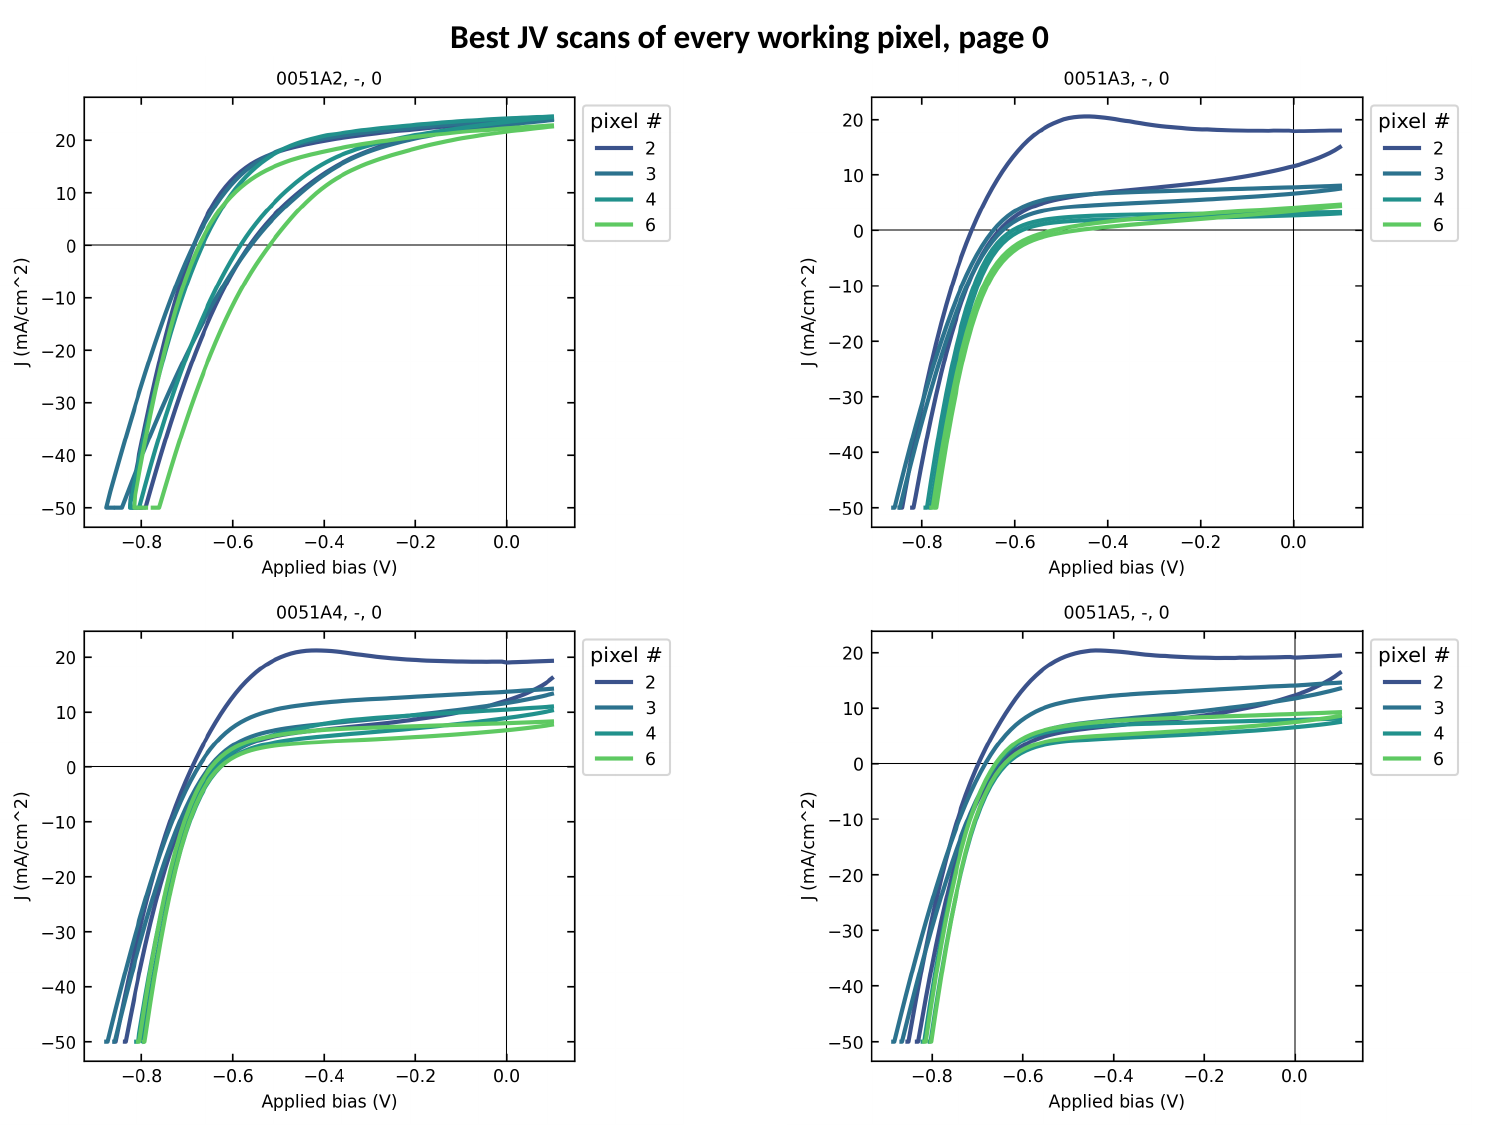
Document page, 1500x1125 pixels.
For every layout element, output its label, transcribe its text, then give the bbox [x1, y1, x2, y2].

picture [787, 56, 1472, 1125]
picture [0, 56, 684, 1125]
title Best JV scans of every working pixel, page 0 [0, 0, 1500, 75]
